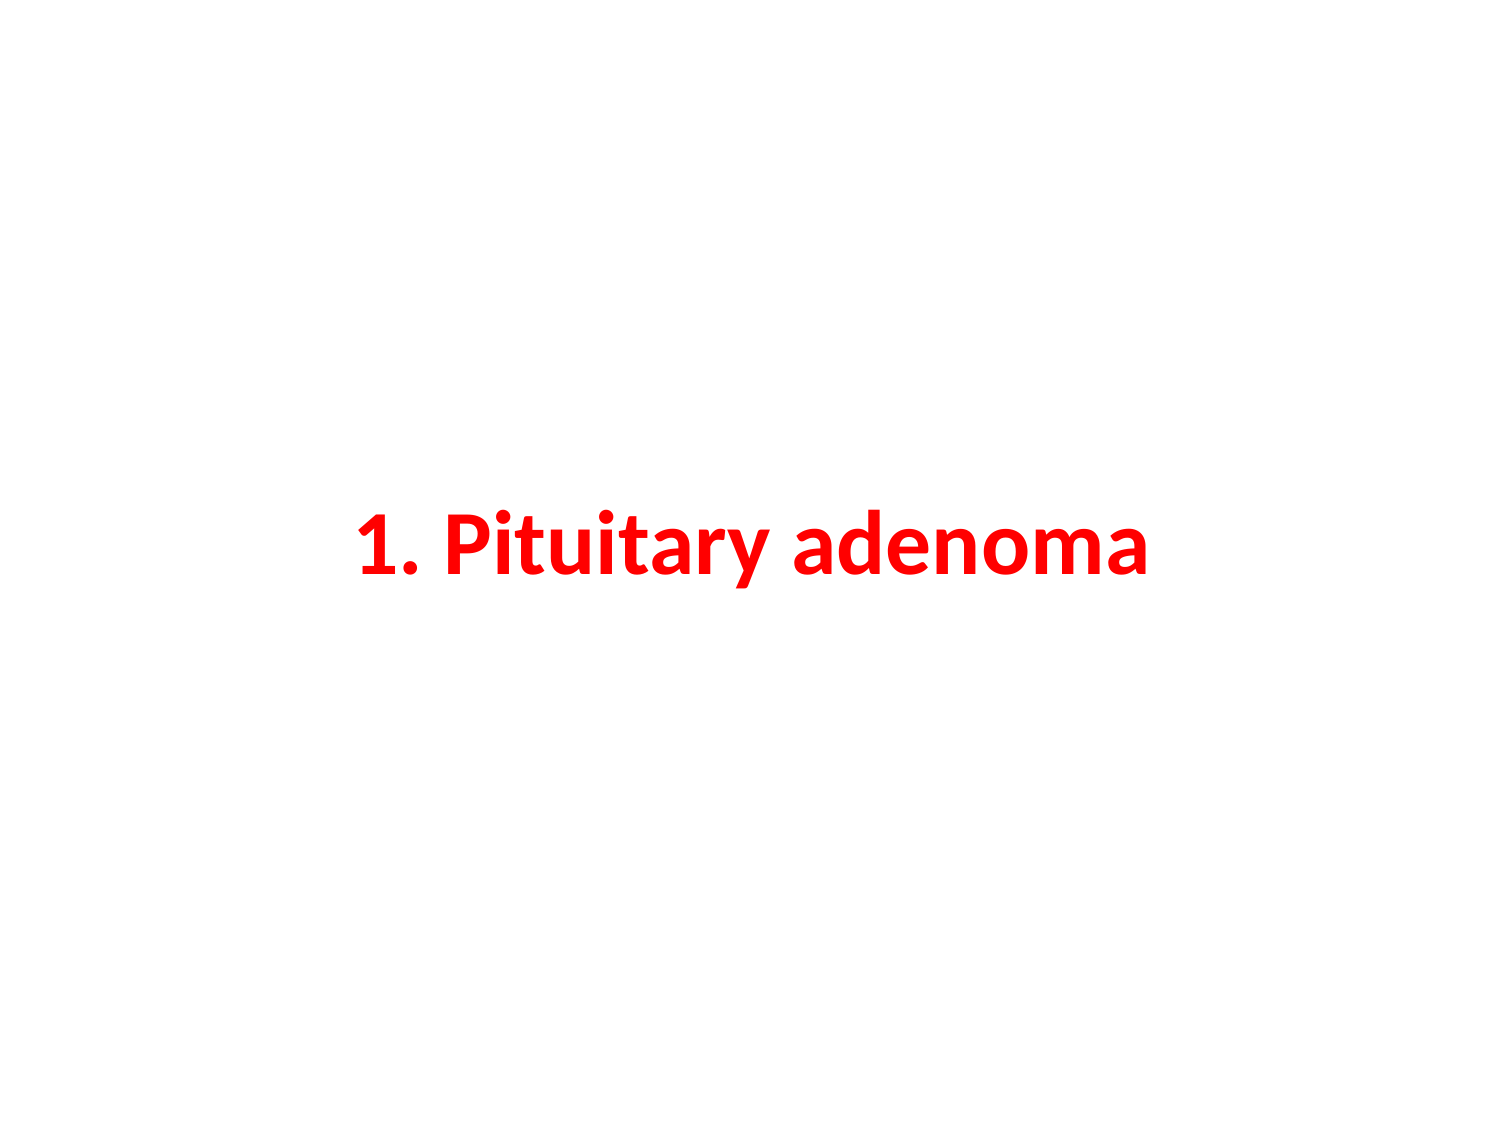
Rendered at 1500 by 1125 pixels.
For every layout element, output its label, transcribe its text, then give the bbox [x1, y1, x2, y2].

title 1. Pituitary adenoma [76, 444, 1427, 632]
